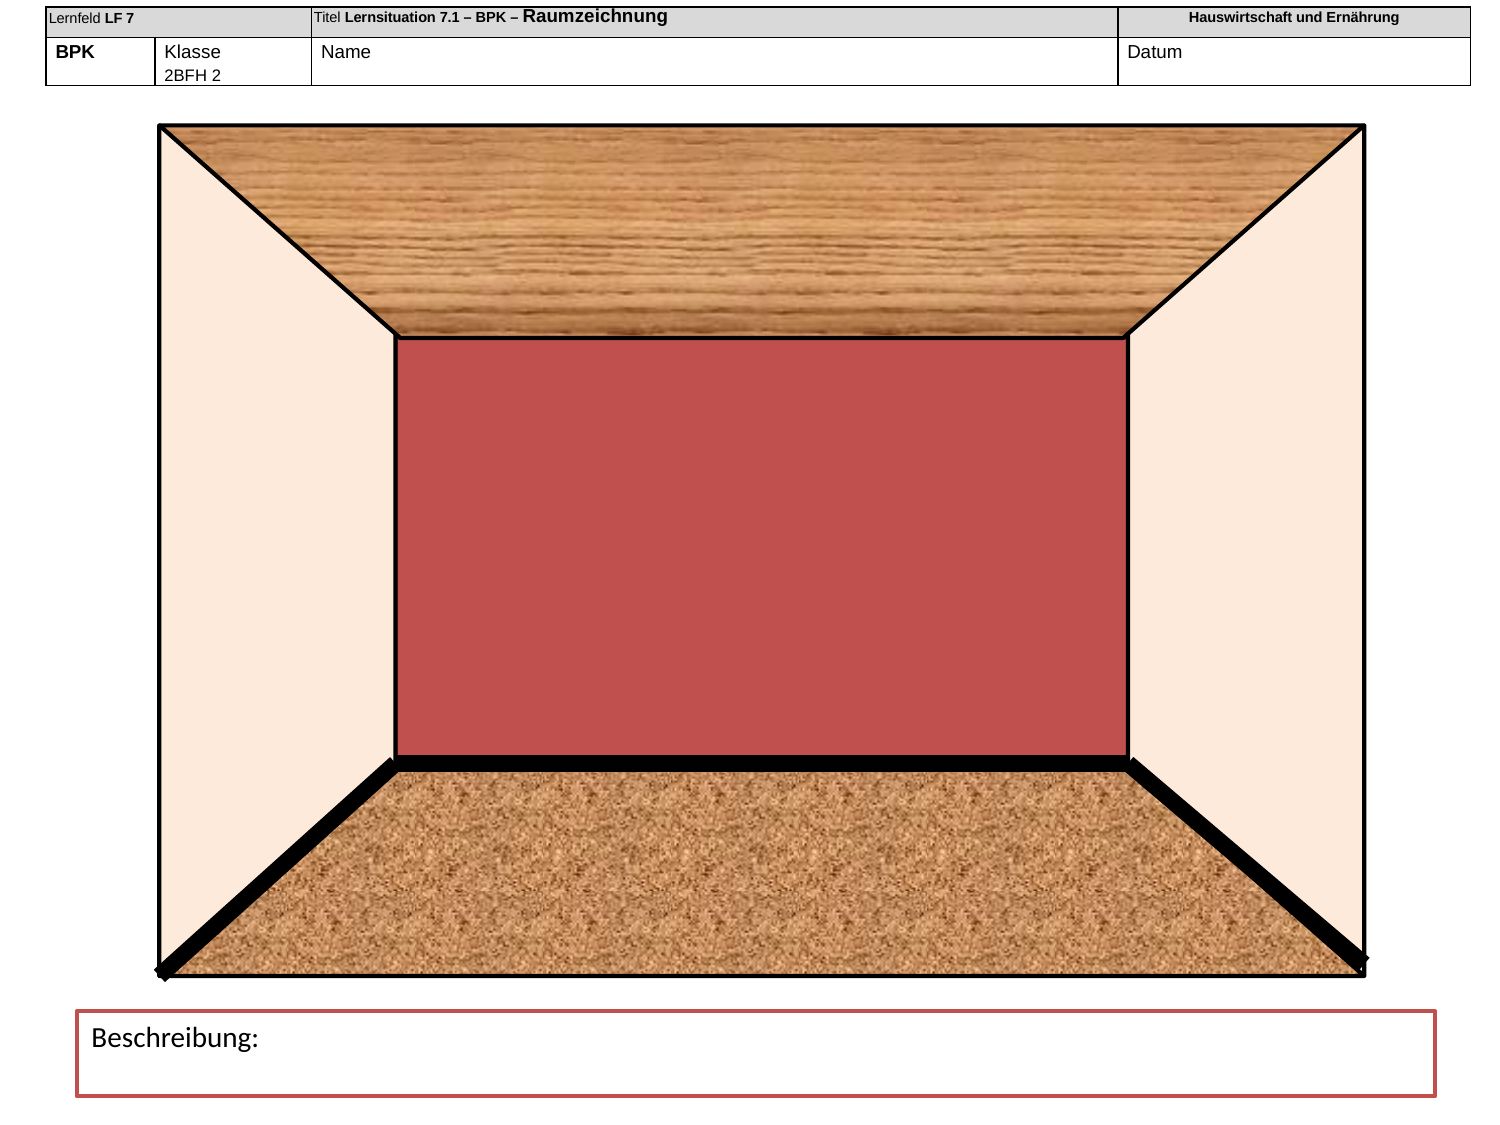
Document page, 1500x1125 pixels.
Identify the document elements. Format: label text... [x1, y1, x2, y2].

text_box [159, 762, 396, 977]
table_header Titel Lernsituation 7.1 – BPK – Raumzeichnung [312, 8, 1117, 37]
table_header Hauswirtschaft und Ernährung [1119, 8, 1470, 37]
table_cell Name [312, 38, 1117, 85]
text_box [398, 340, 1125, 755]
text_box [157, 127, 398, 763]
table_cell Datum [1119, 38, 1470, 85]
table_cell Klasse 2BFH 2 [156, 38, 311, 85]
text_box [157, 123, 1367, 341]
table_header Lernfeld LF 7 [47, 8, 311, 37]
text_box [1127, 762, 1365, 965]
text_box Beschreibung: [75, 1009, 1437, 1098]
table_cell BPK [47, 38, 154, 85]
text_box [1125, 126, 1367, 765]
text_box [398, 772, 1367, 979]
